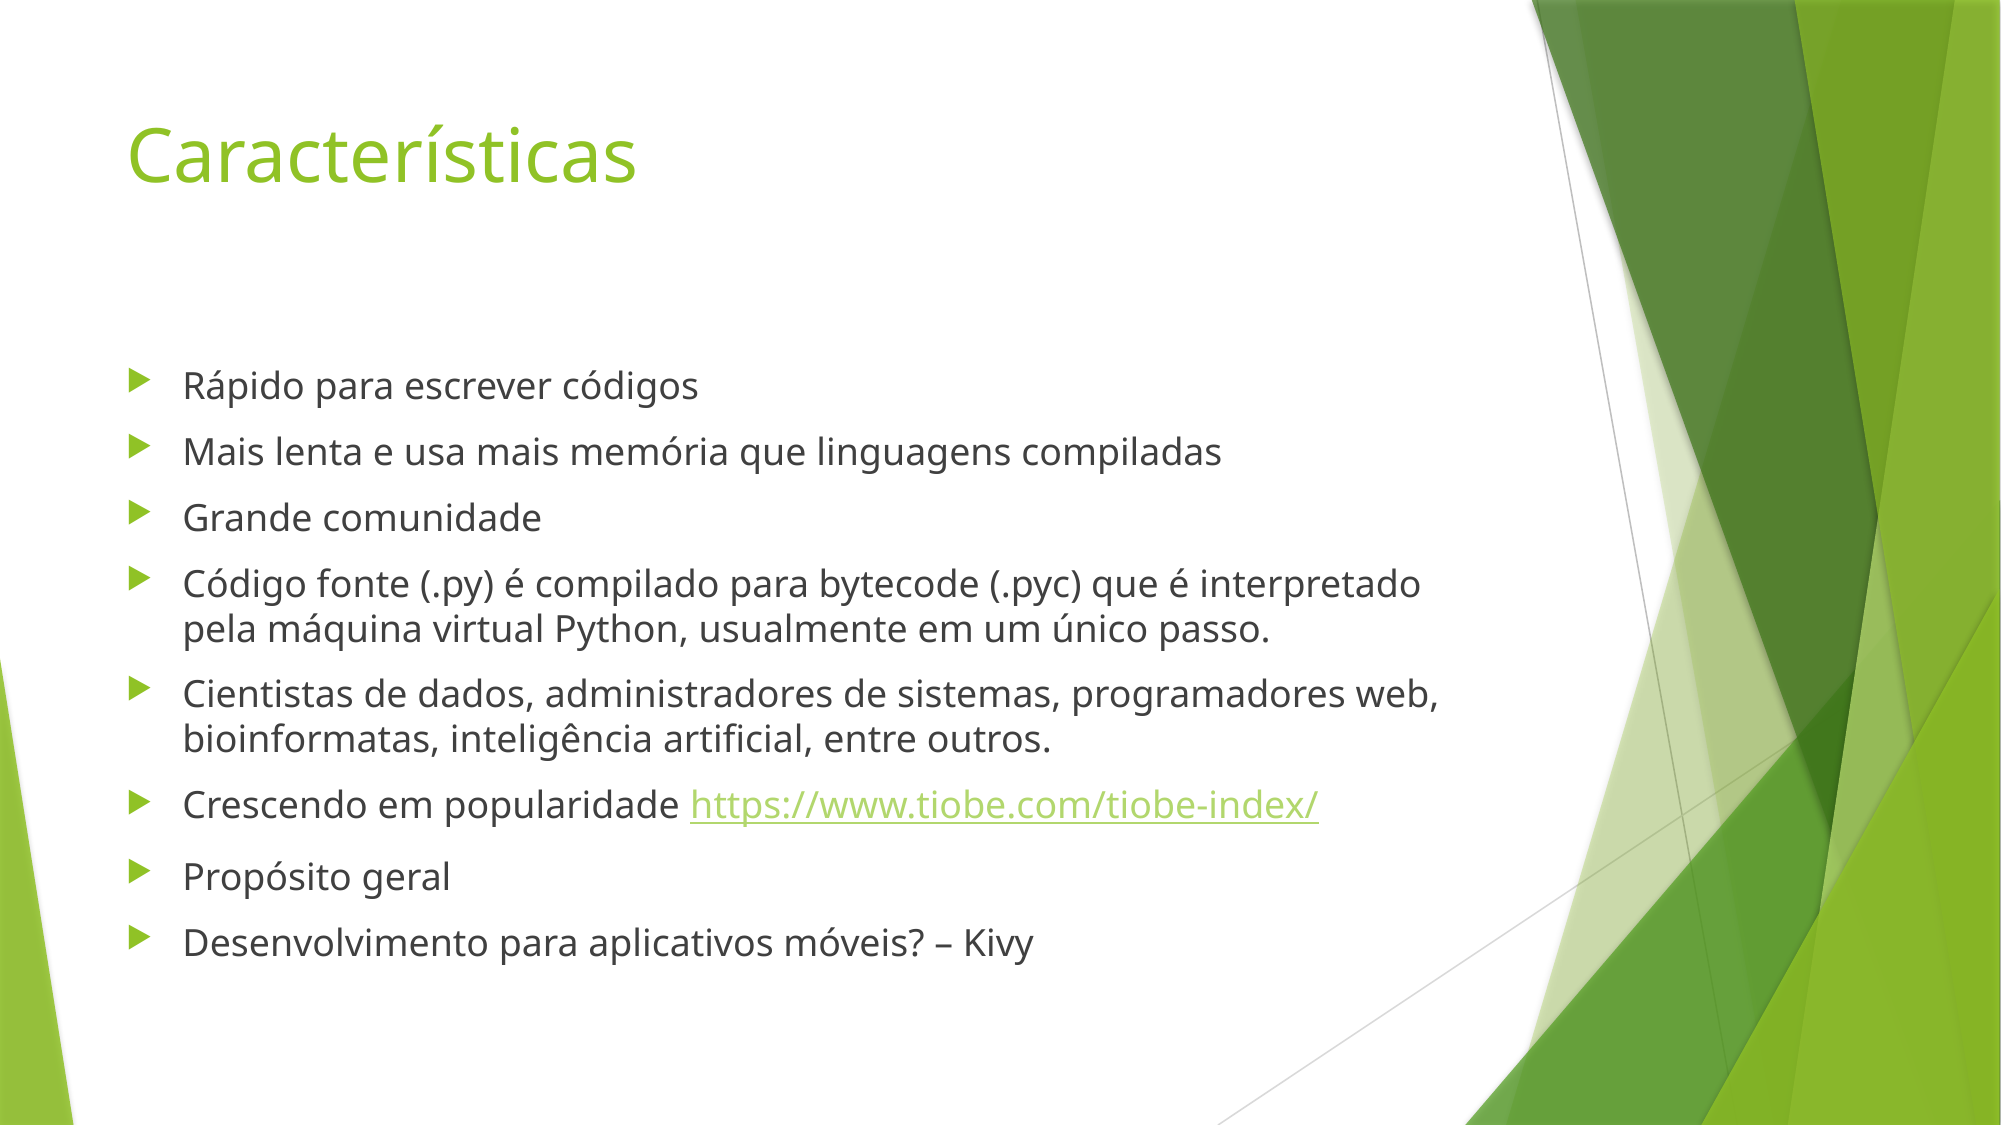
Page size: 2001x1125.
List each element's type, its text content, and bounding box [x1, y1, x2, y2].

title Características [111, 99, 1522, 317]
list Rápido para escrever códigos Mais lenta e usa mais memória que linguagens compiladas Grande comunidade Código fonte (.py) é compilado para bytecode (.pyc) que é interpretado pela máquina virtual Python, usualmente em um único passo. Cientistas de dados, administradores de sistemas, programadores web, bioinformatas, inteligência artificial, entre outros. Crescendo em popularidade https://www.tiobe.com/tiobe-index/ Propósito geral Desenvolvimento para aplicativos móveis? – Kivy [111, 354, 1522, 992]
